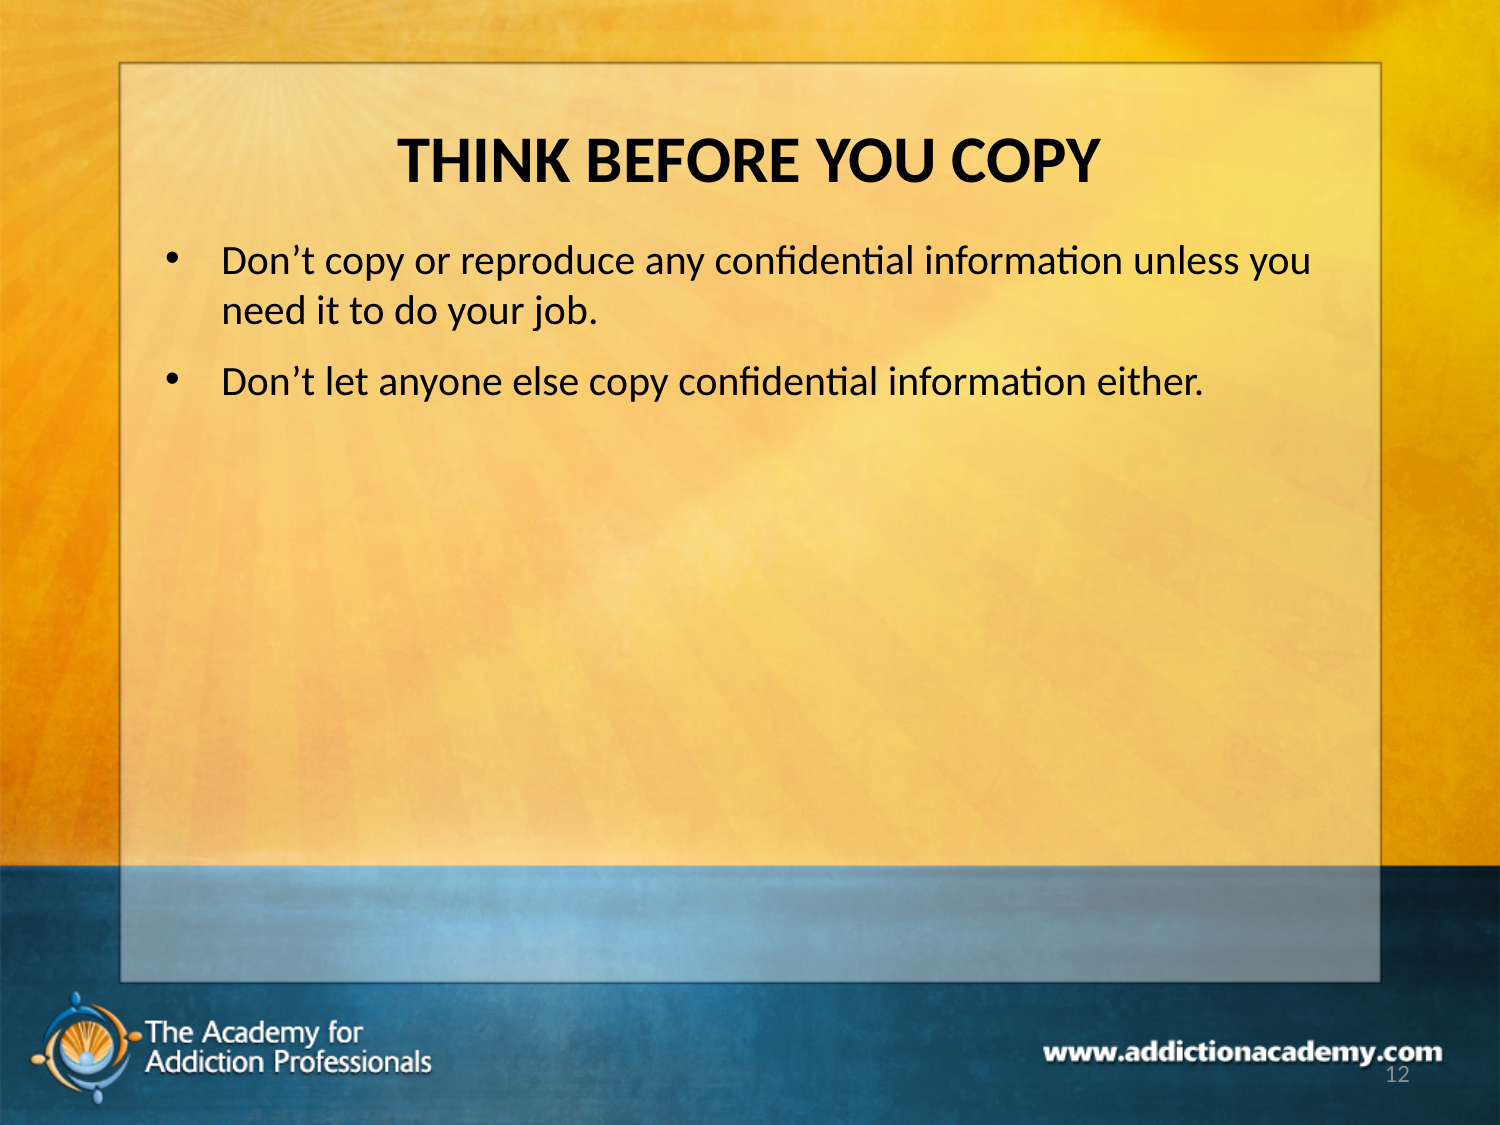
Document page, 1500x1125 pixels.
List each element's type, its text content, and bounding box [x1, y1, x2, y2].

list Don’t copy or reproduce any confidential information unless you need it to do your job. Don’t let anyone else copy confidential information either. [150, 224, 1350, 968]
title THINK BEFORE YOU COPY [75, 62, 1425, 250]
slide_number 12 [1074, 1042, 1425, 1103]
picture [0, 0, 1500, 1125]
